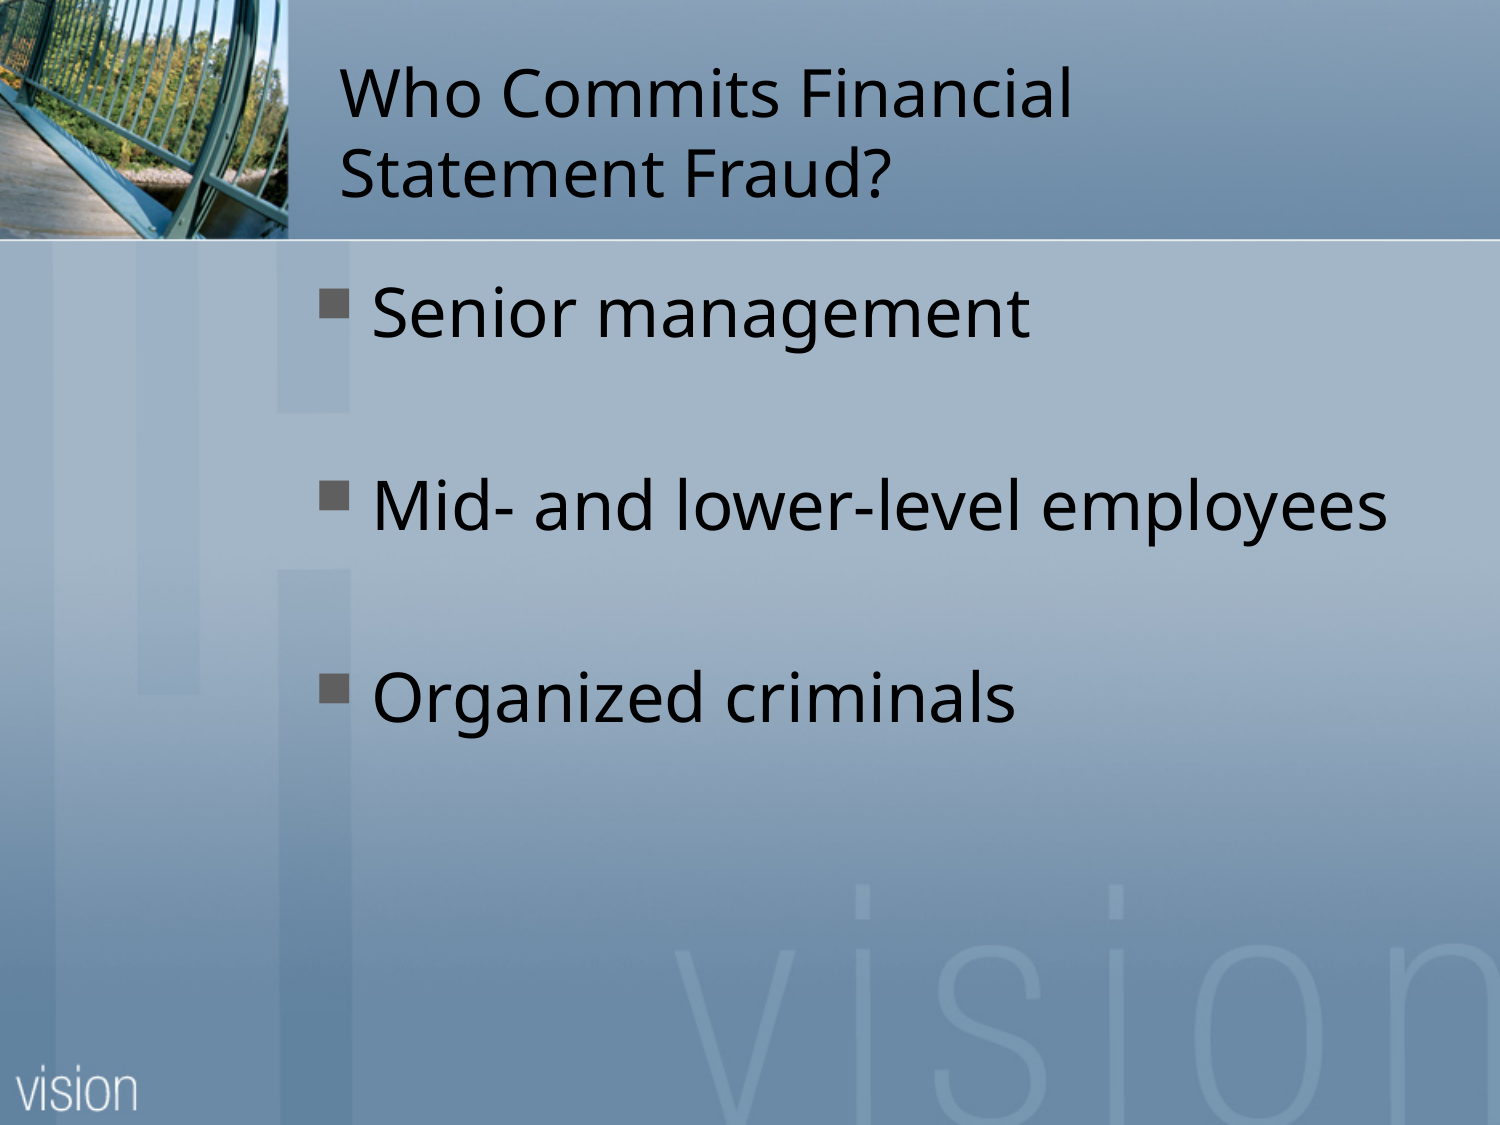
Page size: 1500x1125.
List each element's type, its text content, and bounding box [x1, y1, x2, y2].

picture [0, 0, 1500, 1125]
list Senior management Mid- and lower-level employees Organized criminals [299, 261, 1462, 1095]
title Who Commits Financial Statement Fraud? [324, 24, 1425, 238]
